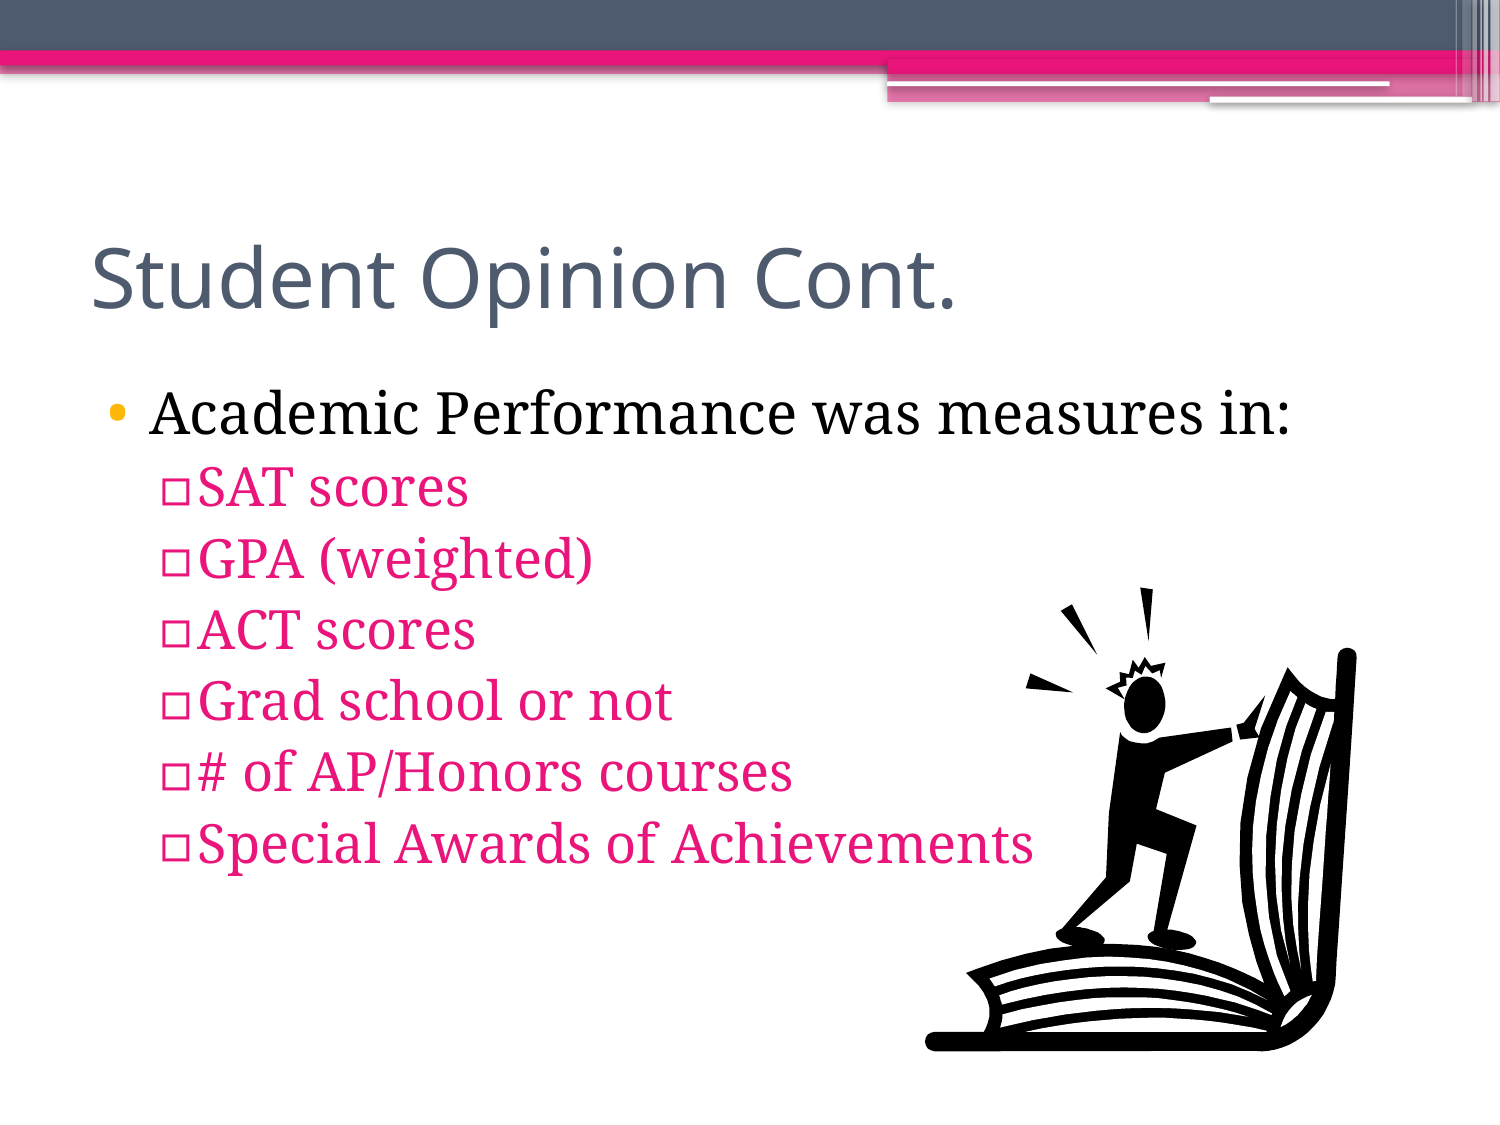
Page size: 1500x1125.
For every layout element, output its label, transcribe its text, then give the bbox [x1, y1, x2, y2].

picture [924, 587, 1358, 1053]
list Academic Performance was measures in: SAT scores GPA (weighted) ACT scores Grad school or not # of AP/Honors courses Special Awards of Achievements [74, 368, 1426, 1079]
title Student Opinion Cont. [74, 187, 1426, 363]
